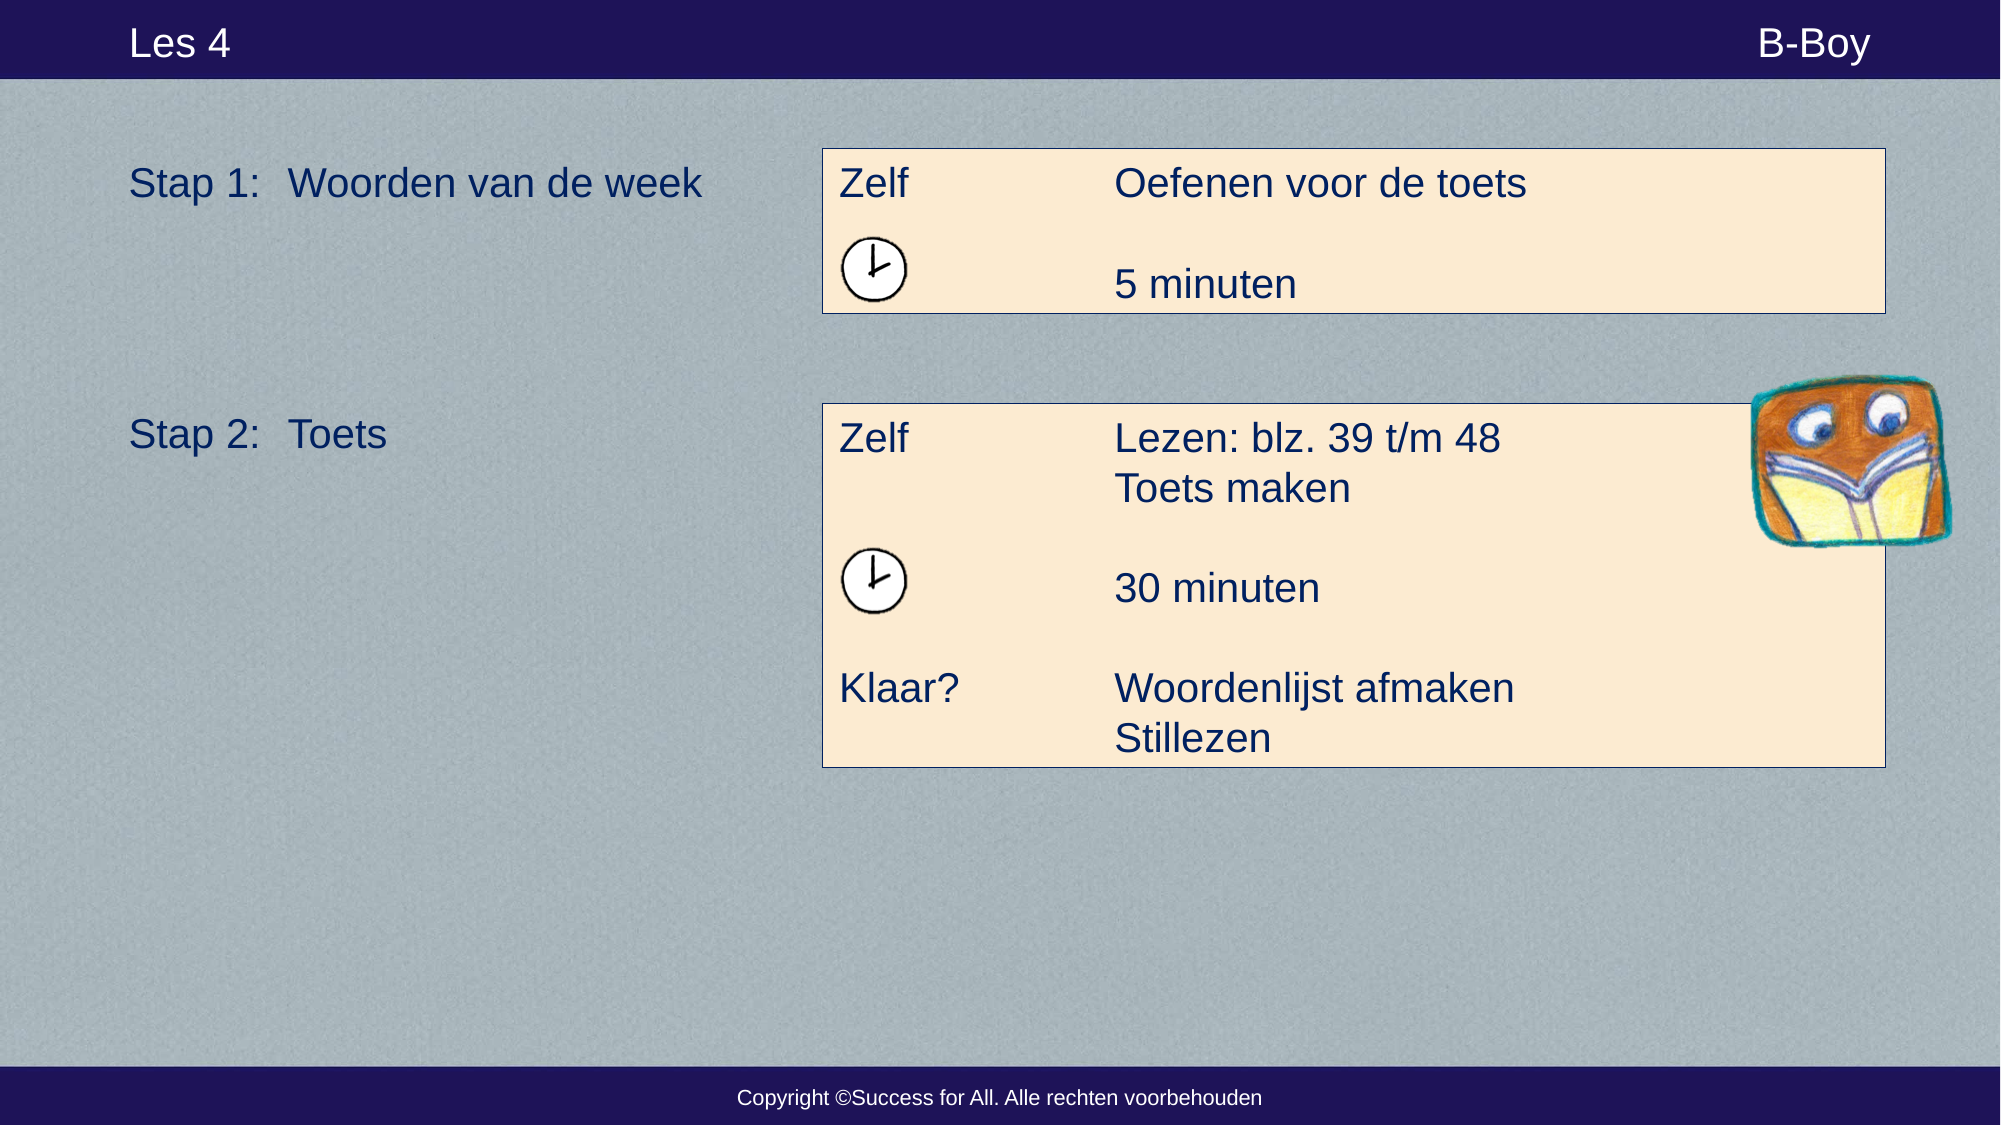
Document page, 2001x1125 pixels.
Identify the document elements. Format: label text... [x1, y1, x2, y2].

text_box B-Boy [999, 8, 1886, 73]
text_box Copyright ©Success for All. Alle rechten voorbehouden [0, 1076, 2000, 1125]
text_box Stap 1: Woorden van de week Stap 2: Toets [114, 148, 907, 764]
text_box Zelf Lezen: blz. 39 t/m 48 Toets maken 30 minuten Klaar? Woordenlijst afmaken Stillezen [822, 403, 1886, 768]
text_box Zelf Oefenen voor de toets 5 minuten [822, 148, 1886, 314]
picture [0, 0, 2001, 1125]
text_box Les 4 [114, 8, 354, 73]
